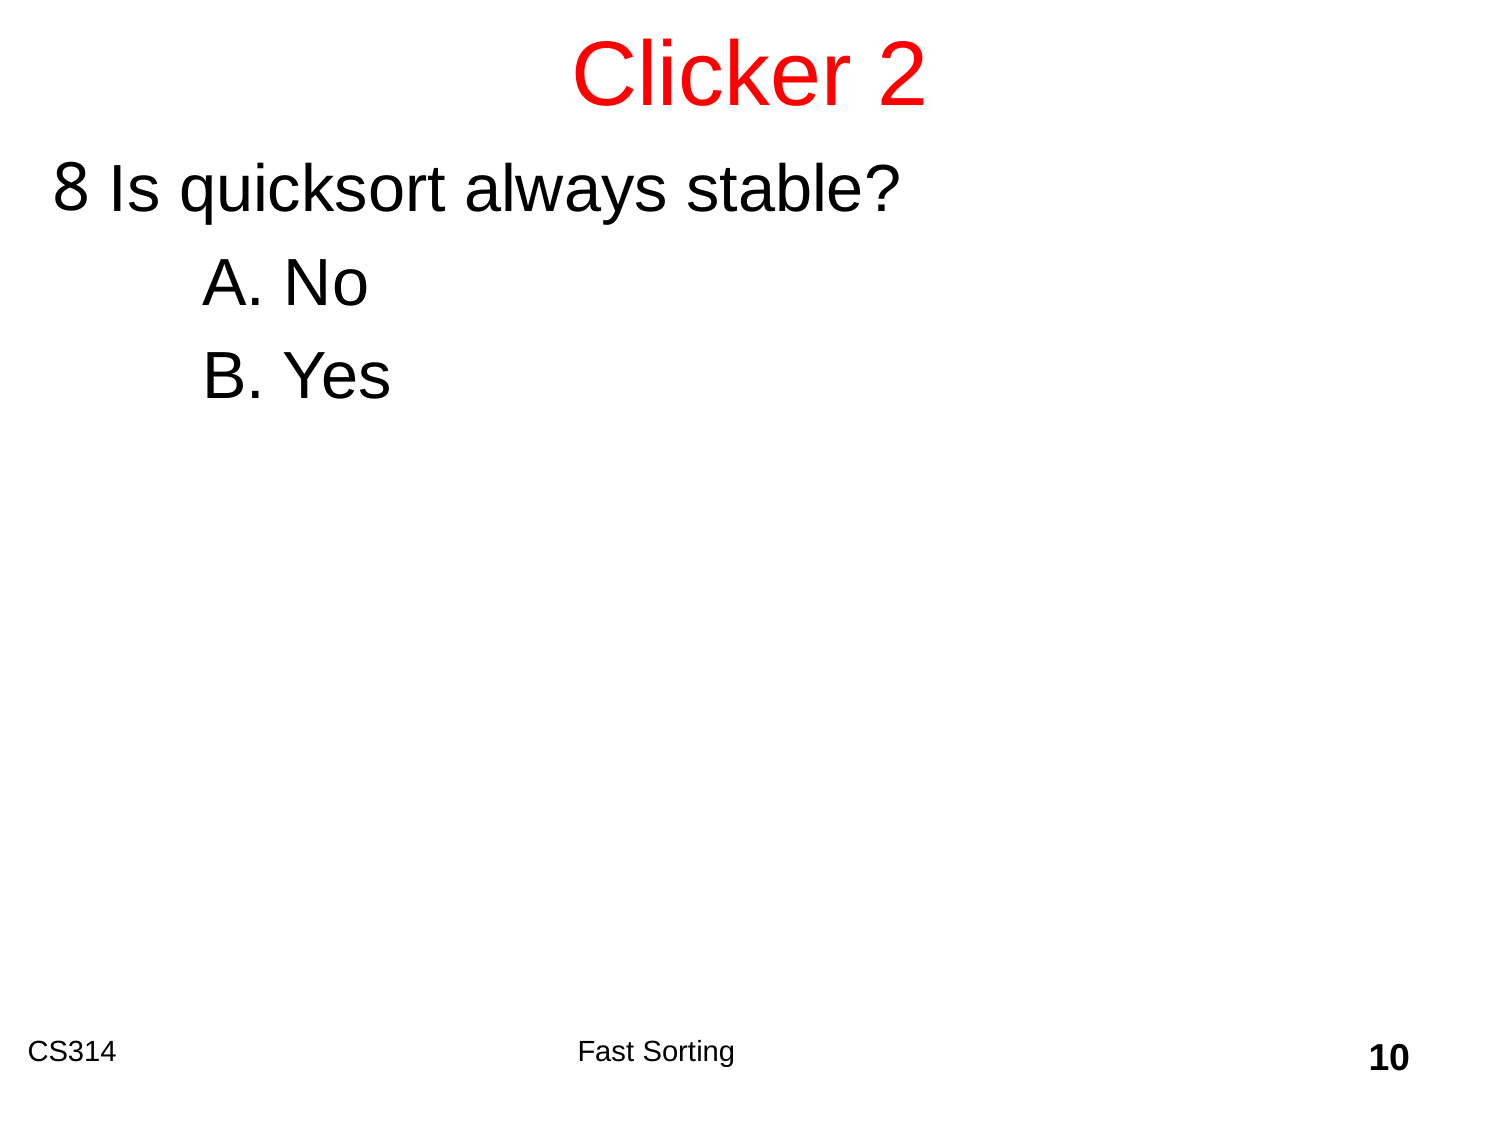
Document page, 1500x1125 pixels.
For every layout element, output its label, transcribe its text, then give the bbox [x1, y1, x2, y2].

slide_number 10 [1112, 1024, 1426, 1101]
slide_number CS314 [12, 1024, 451, 1101]
title Clicker 2 [112, 0, 1388, 137]
list Is quicksort always stable? A. No B. Yes [37, 137, 1463, 1038]
footer Fast Sorting [562, 1024, 1063, 1101]
